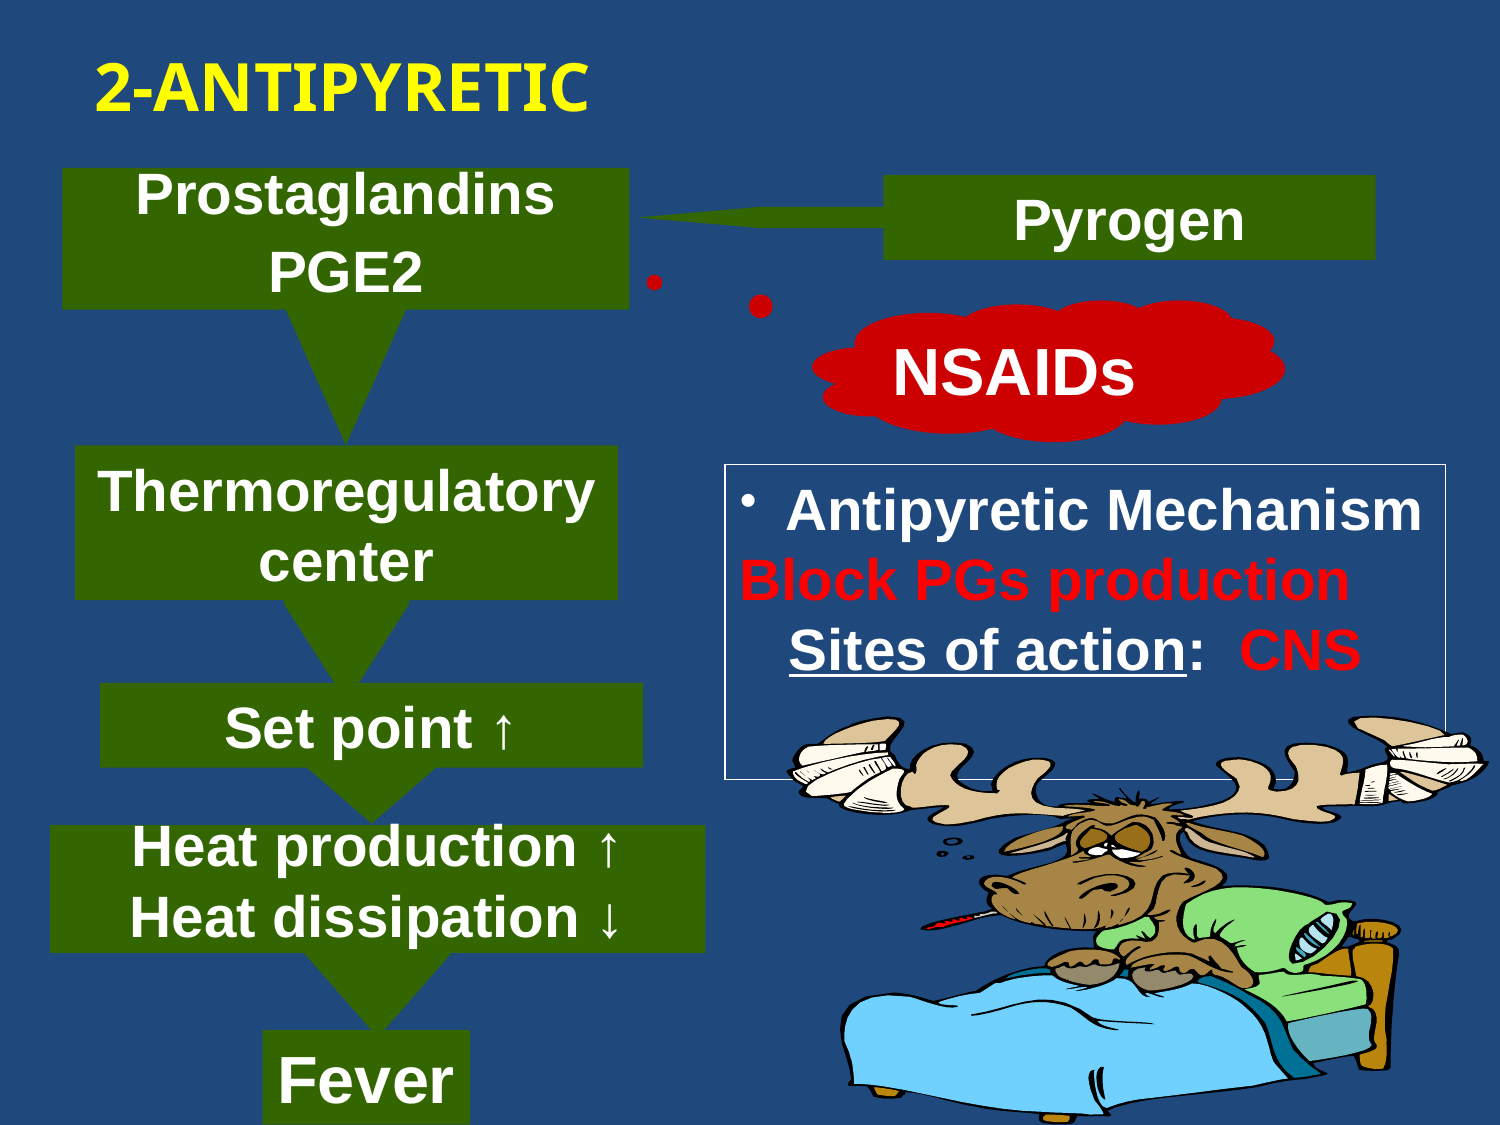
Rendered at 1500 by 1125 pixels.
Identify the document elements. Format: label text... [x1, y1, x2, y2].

text_box 2-ANTIPYRETIC [79, 37, 607, 133]
text_box Thermoregulatory center [75, 445, 619, 682]
text_box Pyrogen [637, 175, 1376, 260]
text_box NSAIDs [748, 294, 773, 319]
text_box Antipyretic Mechanism Block PGs production Sites of action: CNS [724, 464, 1446, 780]
text_box NSAIDs [646, 274, 663, 291]
text_box Prostaglandins PGE2 [62, 167, 630, 445]
picture [784, 699, 1500, 1125]
text_box NSAIDs [812, 300, 1286, 443]
text_box Fever [262, 1029, 471, 1125]
text_box Heat production ↑ Heat dissipation ↓ [50, 825, 706, 1029]
text_box Set point ↑ [99, 682, 644, 824]
